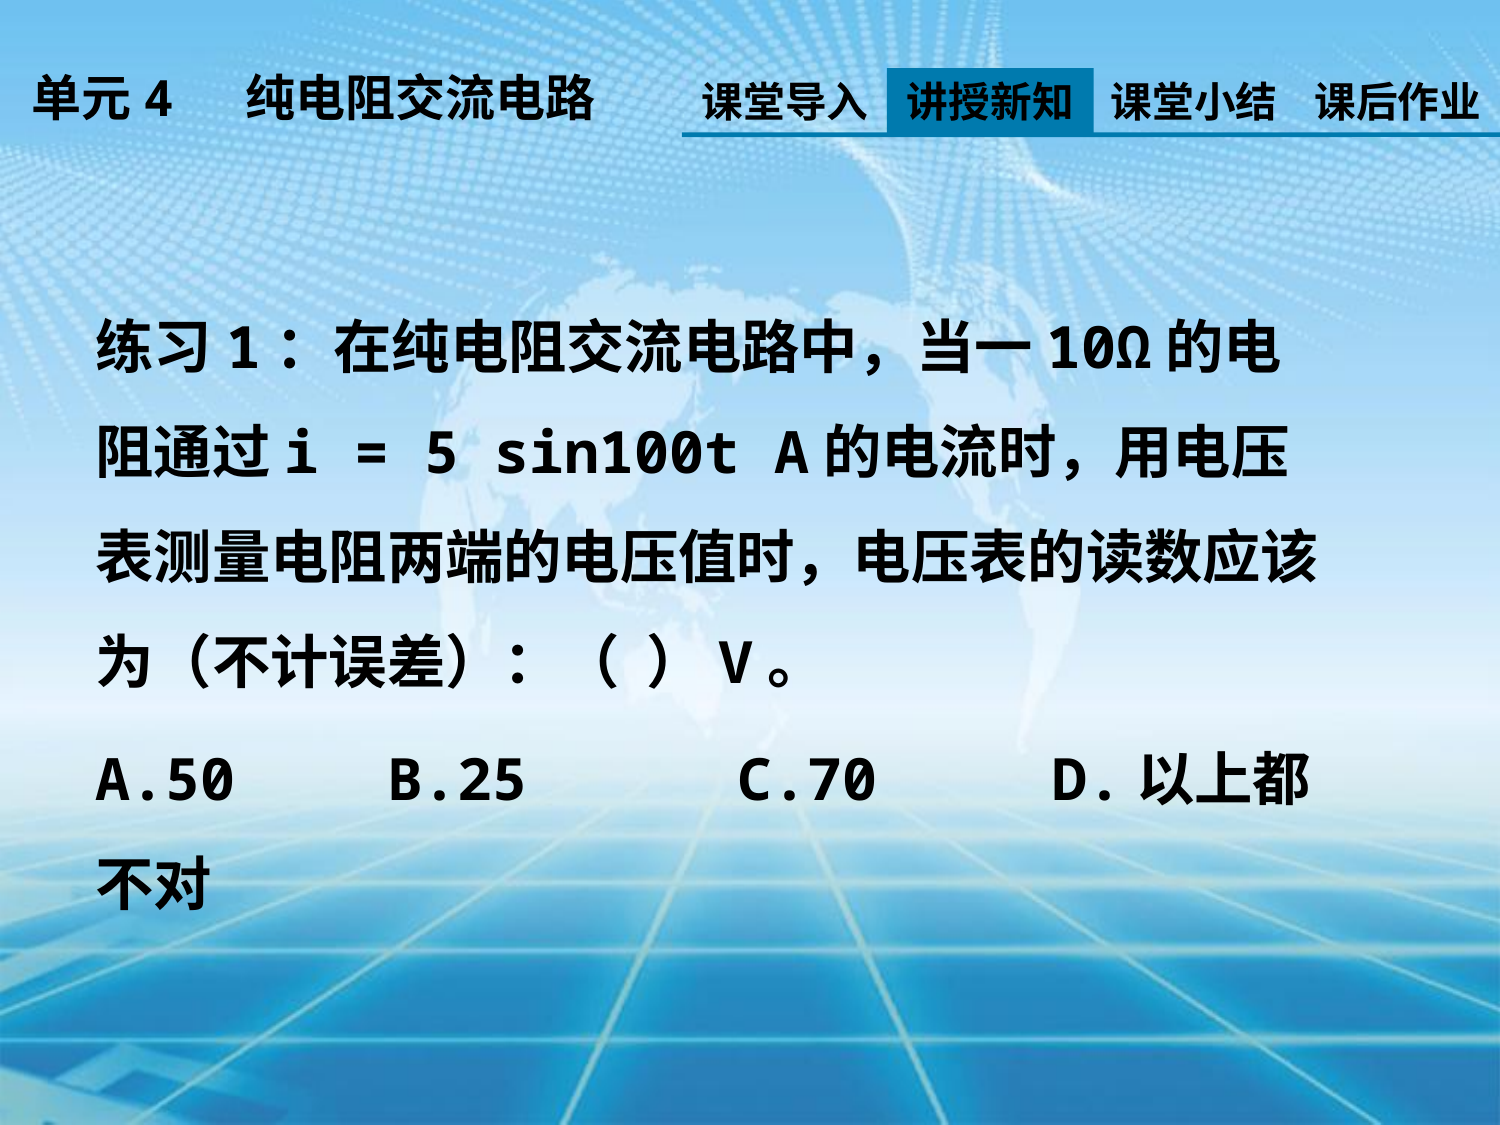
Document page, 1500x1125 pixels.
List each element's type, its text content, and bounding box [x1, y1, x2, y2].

picture [0, 0, 1500, 1125]
text_box 练习1：在纯电阻交流电路中，当一10Ω的电阻通过i = 5 sin100t A的电流时，用电压表测量电阻两端的电压值时，电压表的读数应该为（不计误差）：（ ）V。 A.50 B.25 C.70 D.以上都不对 [81, 267, 1353, 925]
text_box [16, 59, 1500, 135]
